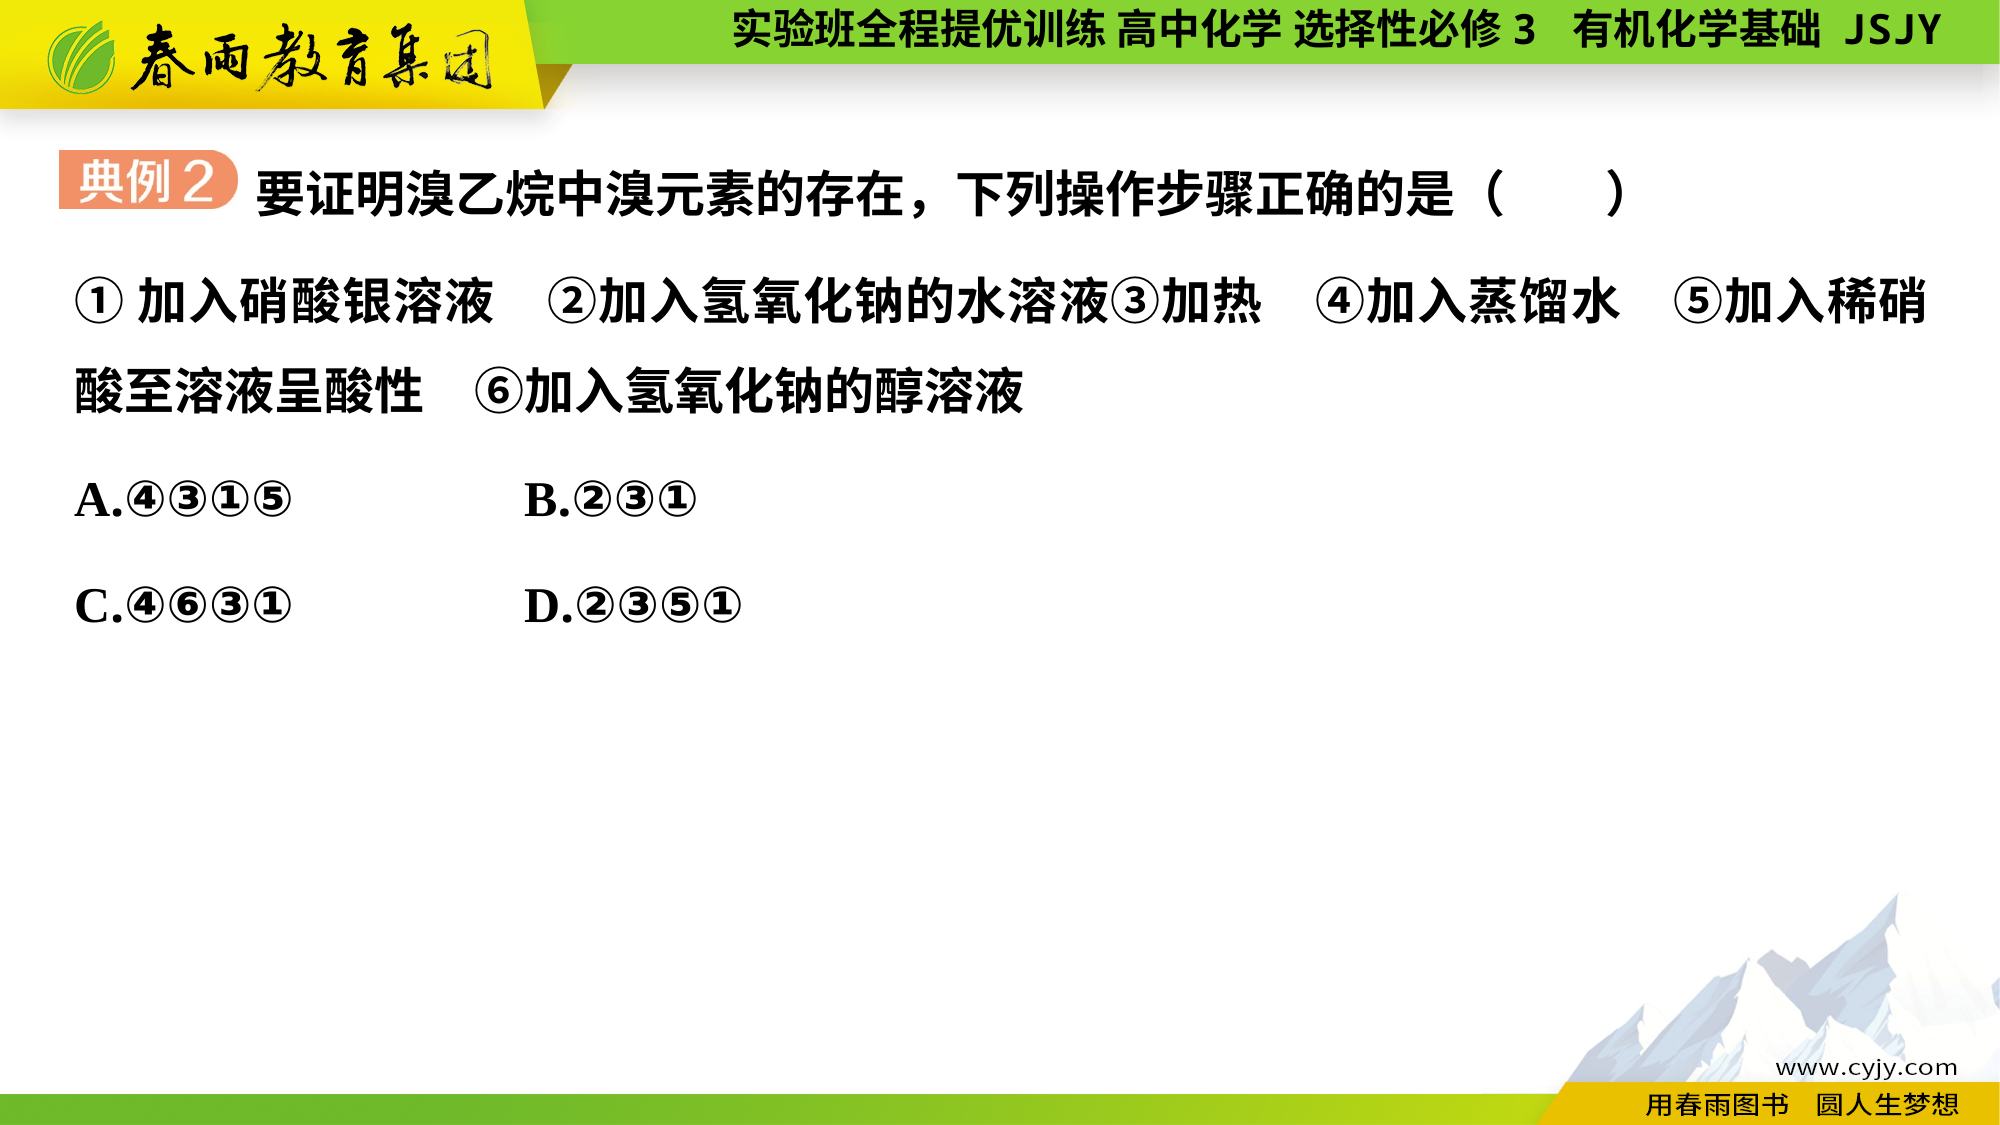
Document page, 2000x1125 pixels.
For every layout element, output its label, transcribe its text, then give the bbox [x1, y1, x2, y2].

picture [0, 0, 2000, 1125]
list 要证明溴乙烷中溴元素的存在，下列操作步骤正确的是（ ） ①加入硝酸银溶液 ②加入氢氧化钠的水溶液③加热 ④加入蒸馏水 ⑤加入稀硝酸至溶液呈酸性 ⑥加入氢氧化钠的醇溶液 A.④③①⑤ B.②③① C.④⑥③① D.②③⑤① [59, 125, 1944, 634]
